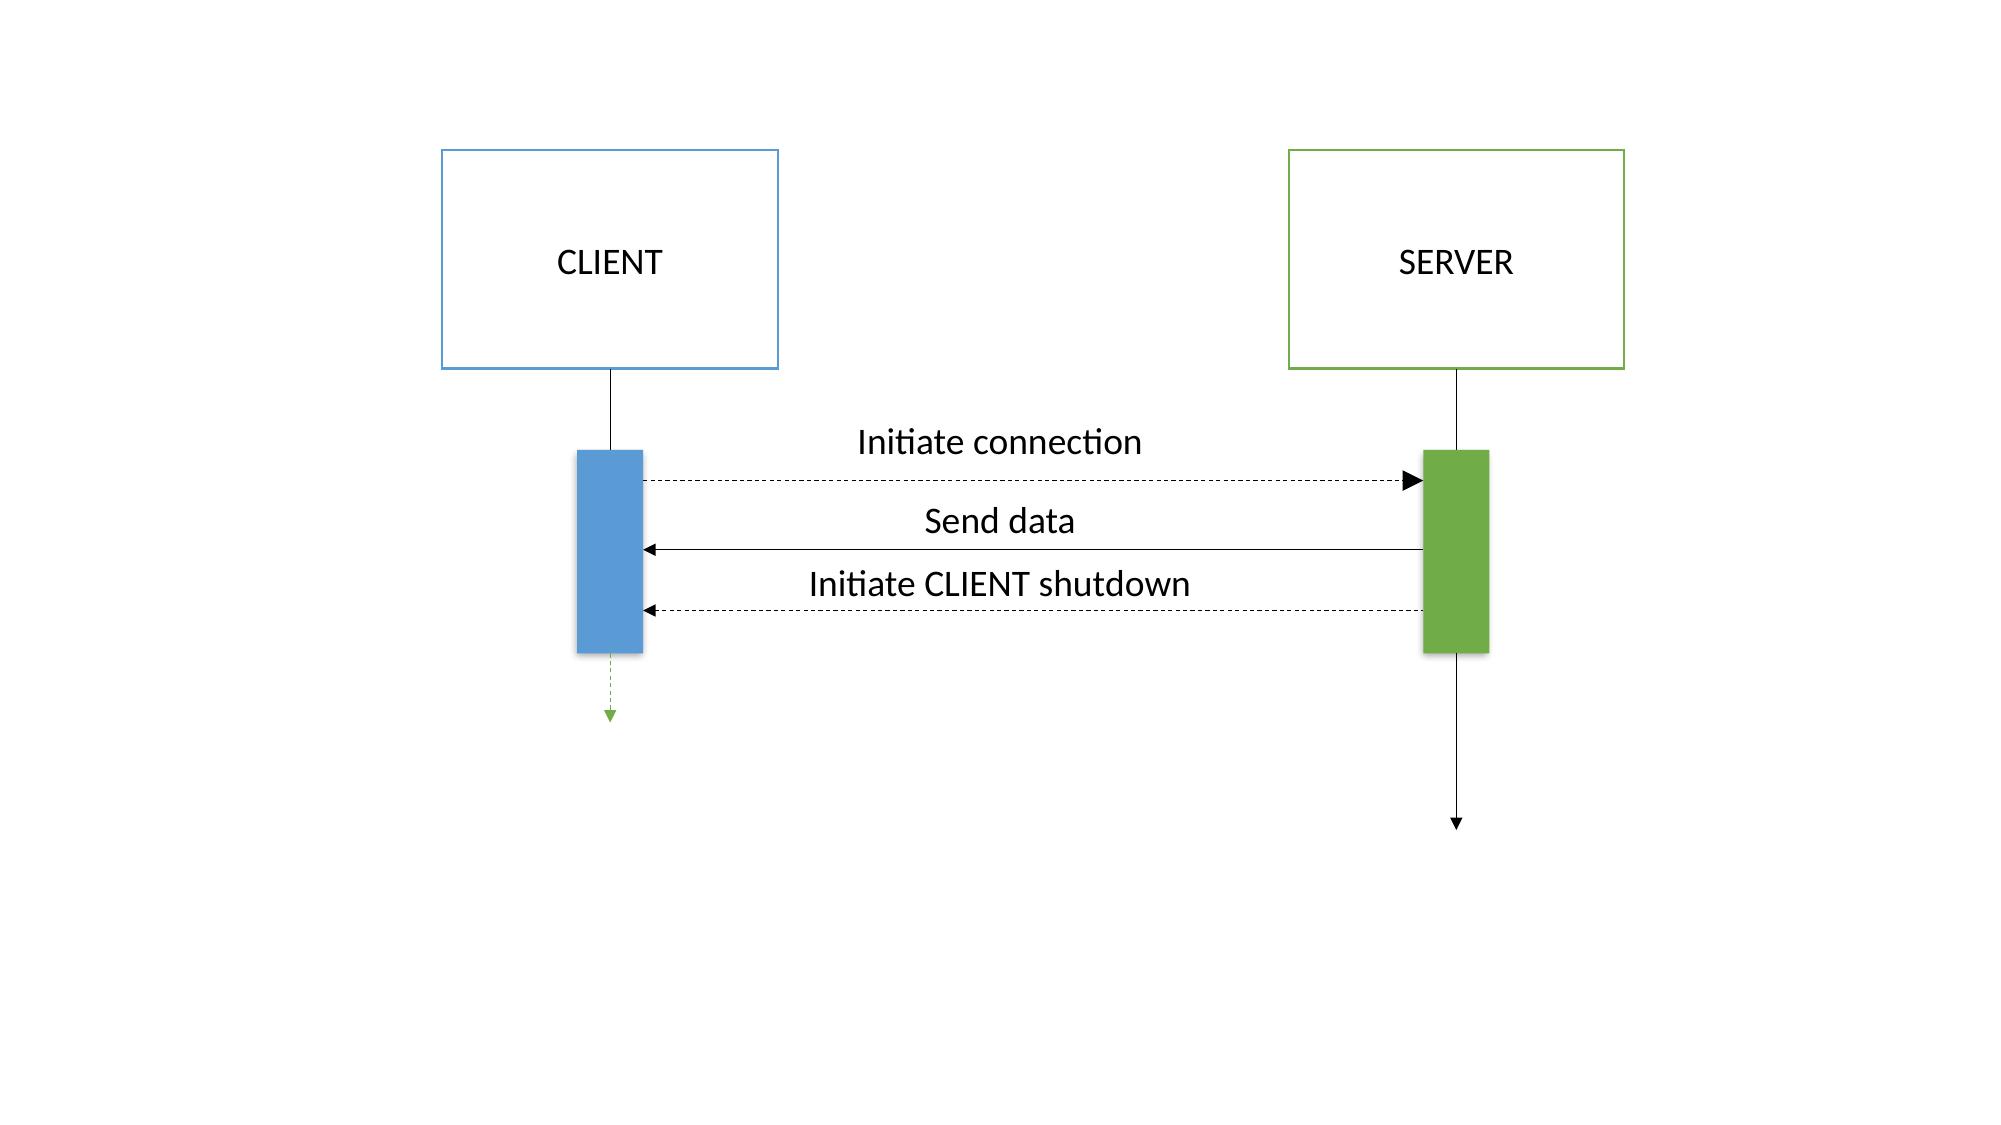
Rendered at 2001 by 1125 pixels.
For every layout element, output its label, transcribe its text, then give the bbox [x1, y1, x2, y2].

text_box Initiate CLIENT shutdown [789, 551, 1211, 610]
text_box Initiate connection [824, 409, 1176, 469]
text_box CLIENT [441, 149, 779, 370]
text_box [576, 449, 644, 654]
text_box [1422, 449, 1490, 654]
text_box Send data [824, 488, 1176, 548]
text_box SERVER [1288, 149, 1625, 370]
